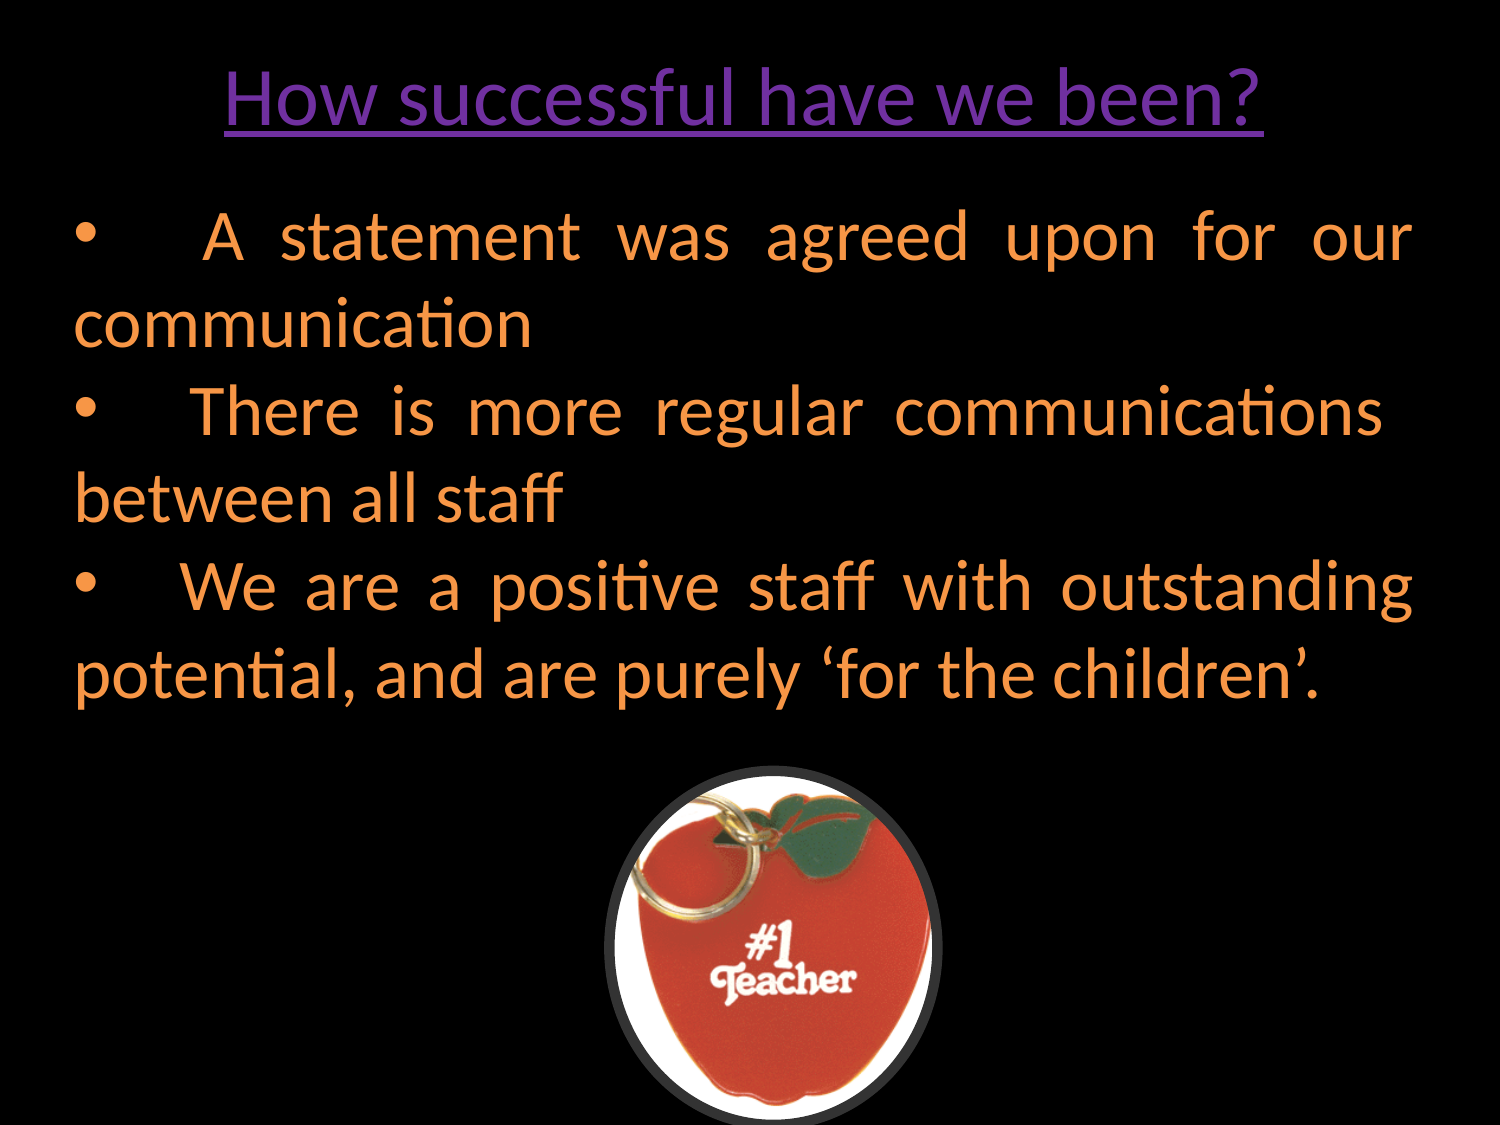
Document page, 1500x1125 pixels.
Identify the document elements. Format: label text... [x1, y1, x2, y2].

picture [609, 770, 938, 1125]
text_box How successful have we been? A statement was agreed upon for our communication There is more regular communications between all staff We are a positive staff with outstanding potential, and are purely ‘for the children’. [58, 35, 1430, 720]
